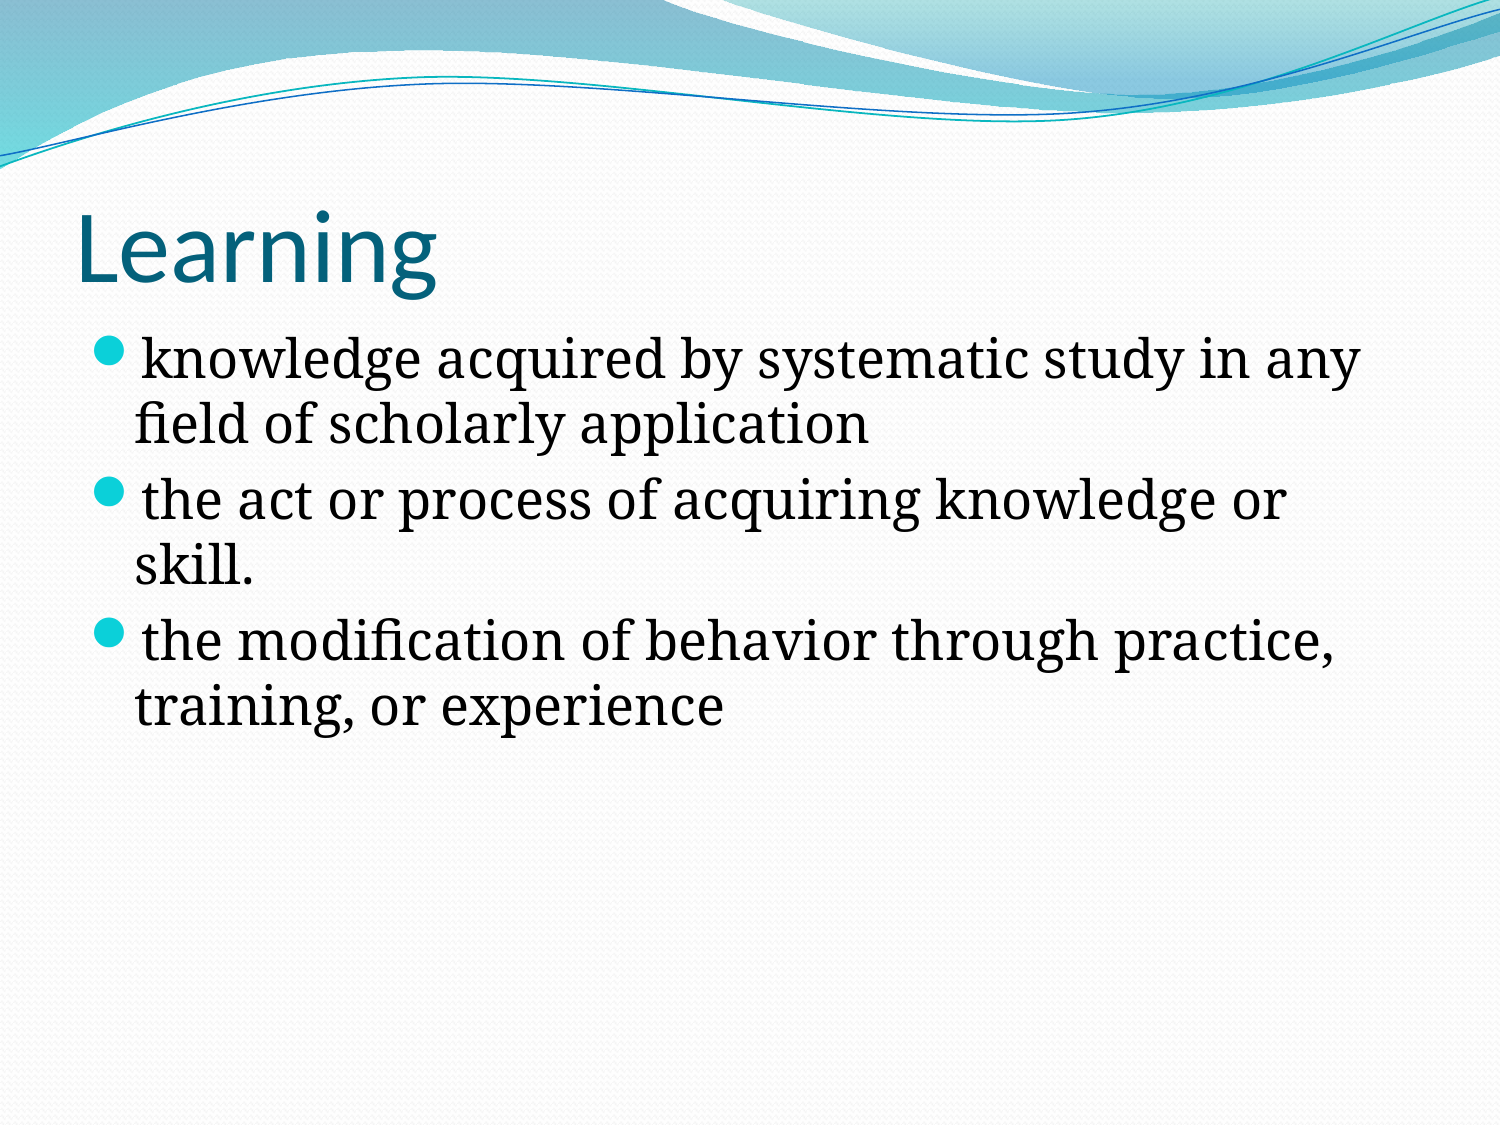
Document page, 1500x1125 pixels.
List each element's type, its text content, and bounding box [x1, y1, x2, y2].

title Learning [75, 115, 1425, 303]
list knowledge acquired by systematic study in any field of scholarly application the act or process of acquiring knowledge or skill. the modification of behavior through practice, training, or experience [75, 317, 1425, 1038]
